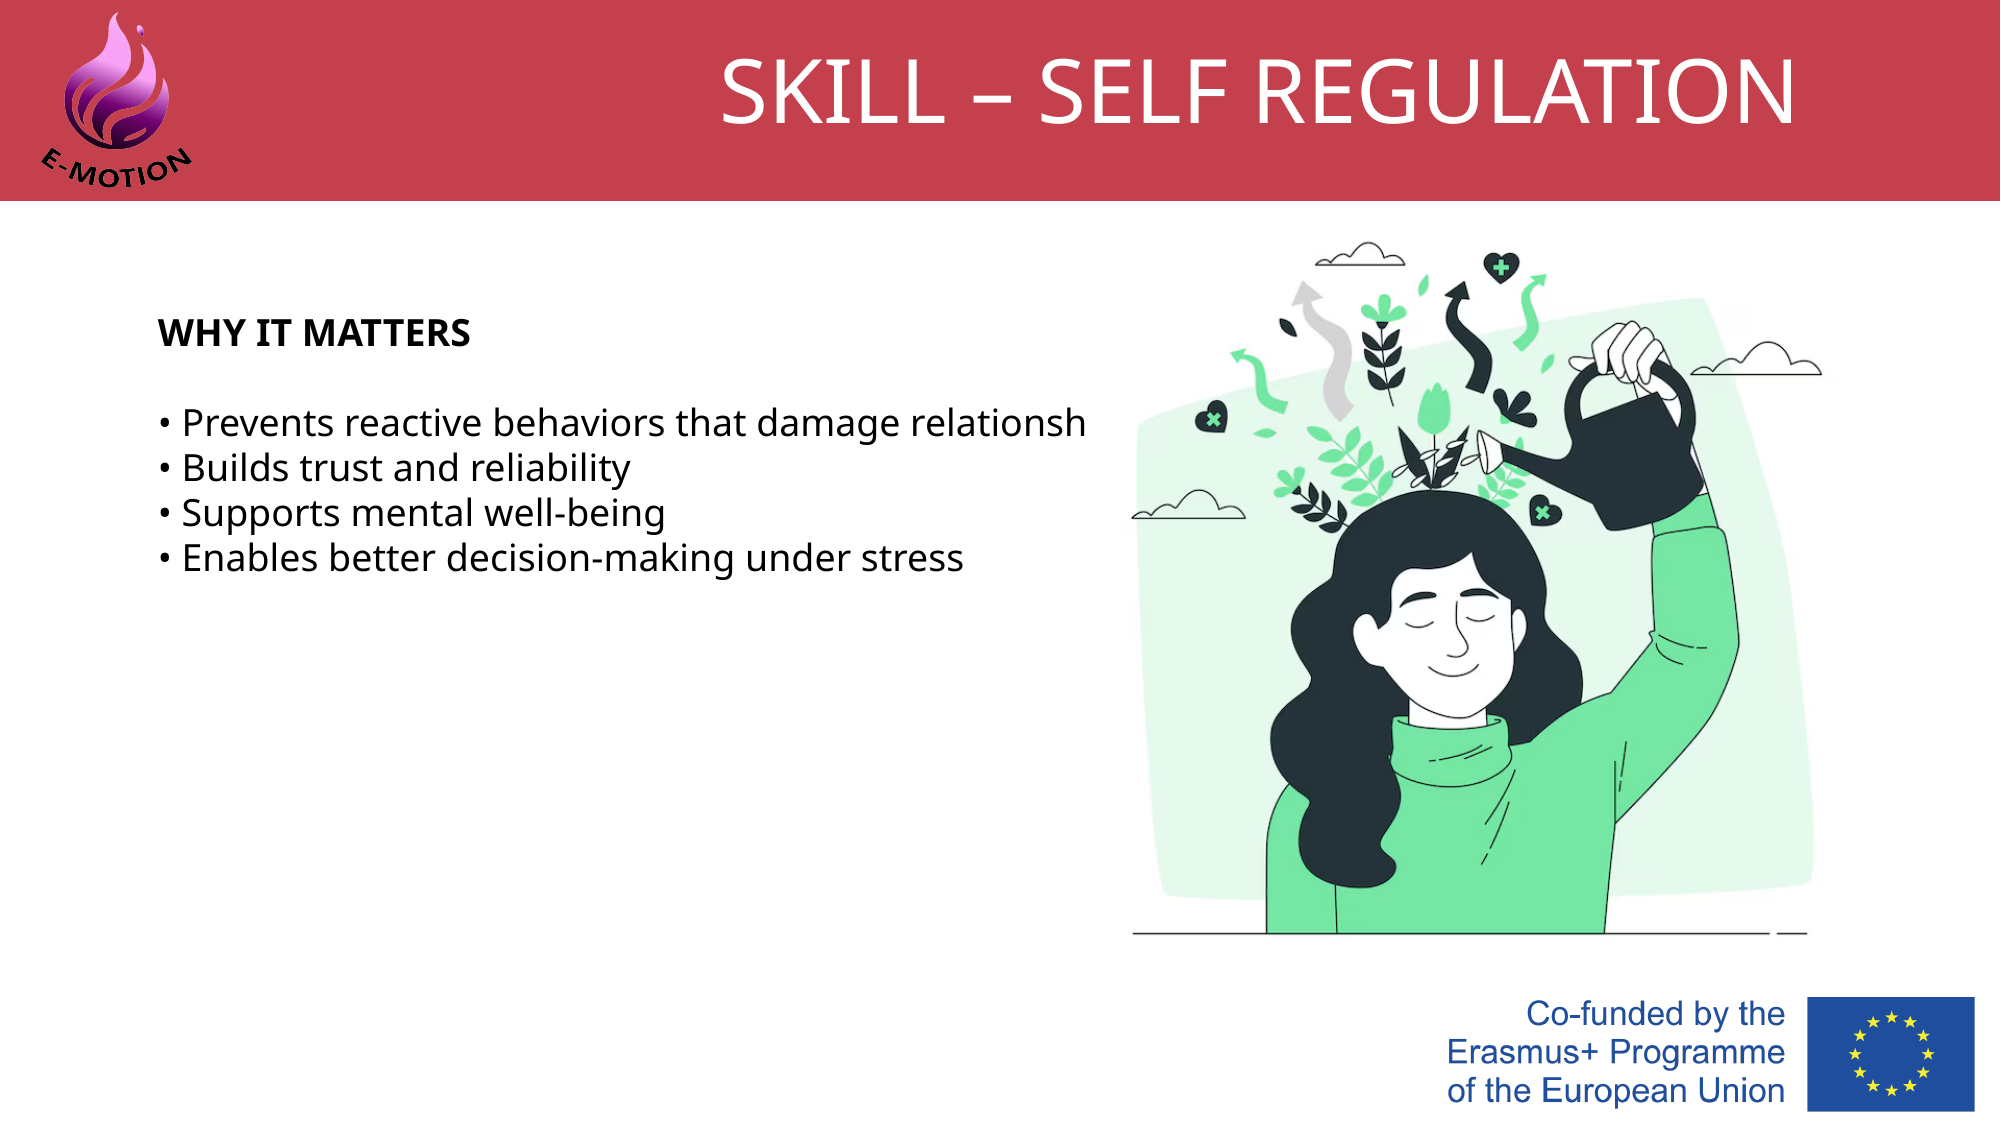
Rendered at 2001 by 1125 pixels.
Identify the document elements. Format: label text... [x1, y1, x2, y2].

text_box WHY IT MATTERS • Prevents reactive behaviors that damage relationships • Builds trust and reliability • Supports mental well-being • Enables better decision-making under stress [143, 301, 1085, 587]
picture [0, 0, 253, 247]
text_box SKILL – SELF REGULATION [558, 26, 1817, 301]
picture [1085, 203, 1858, 976]
